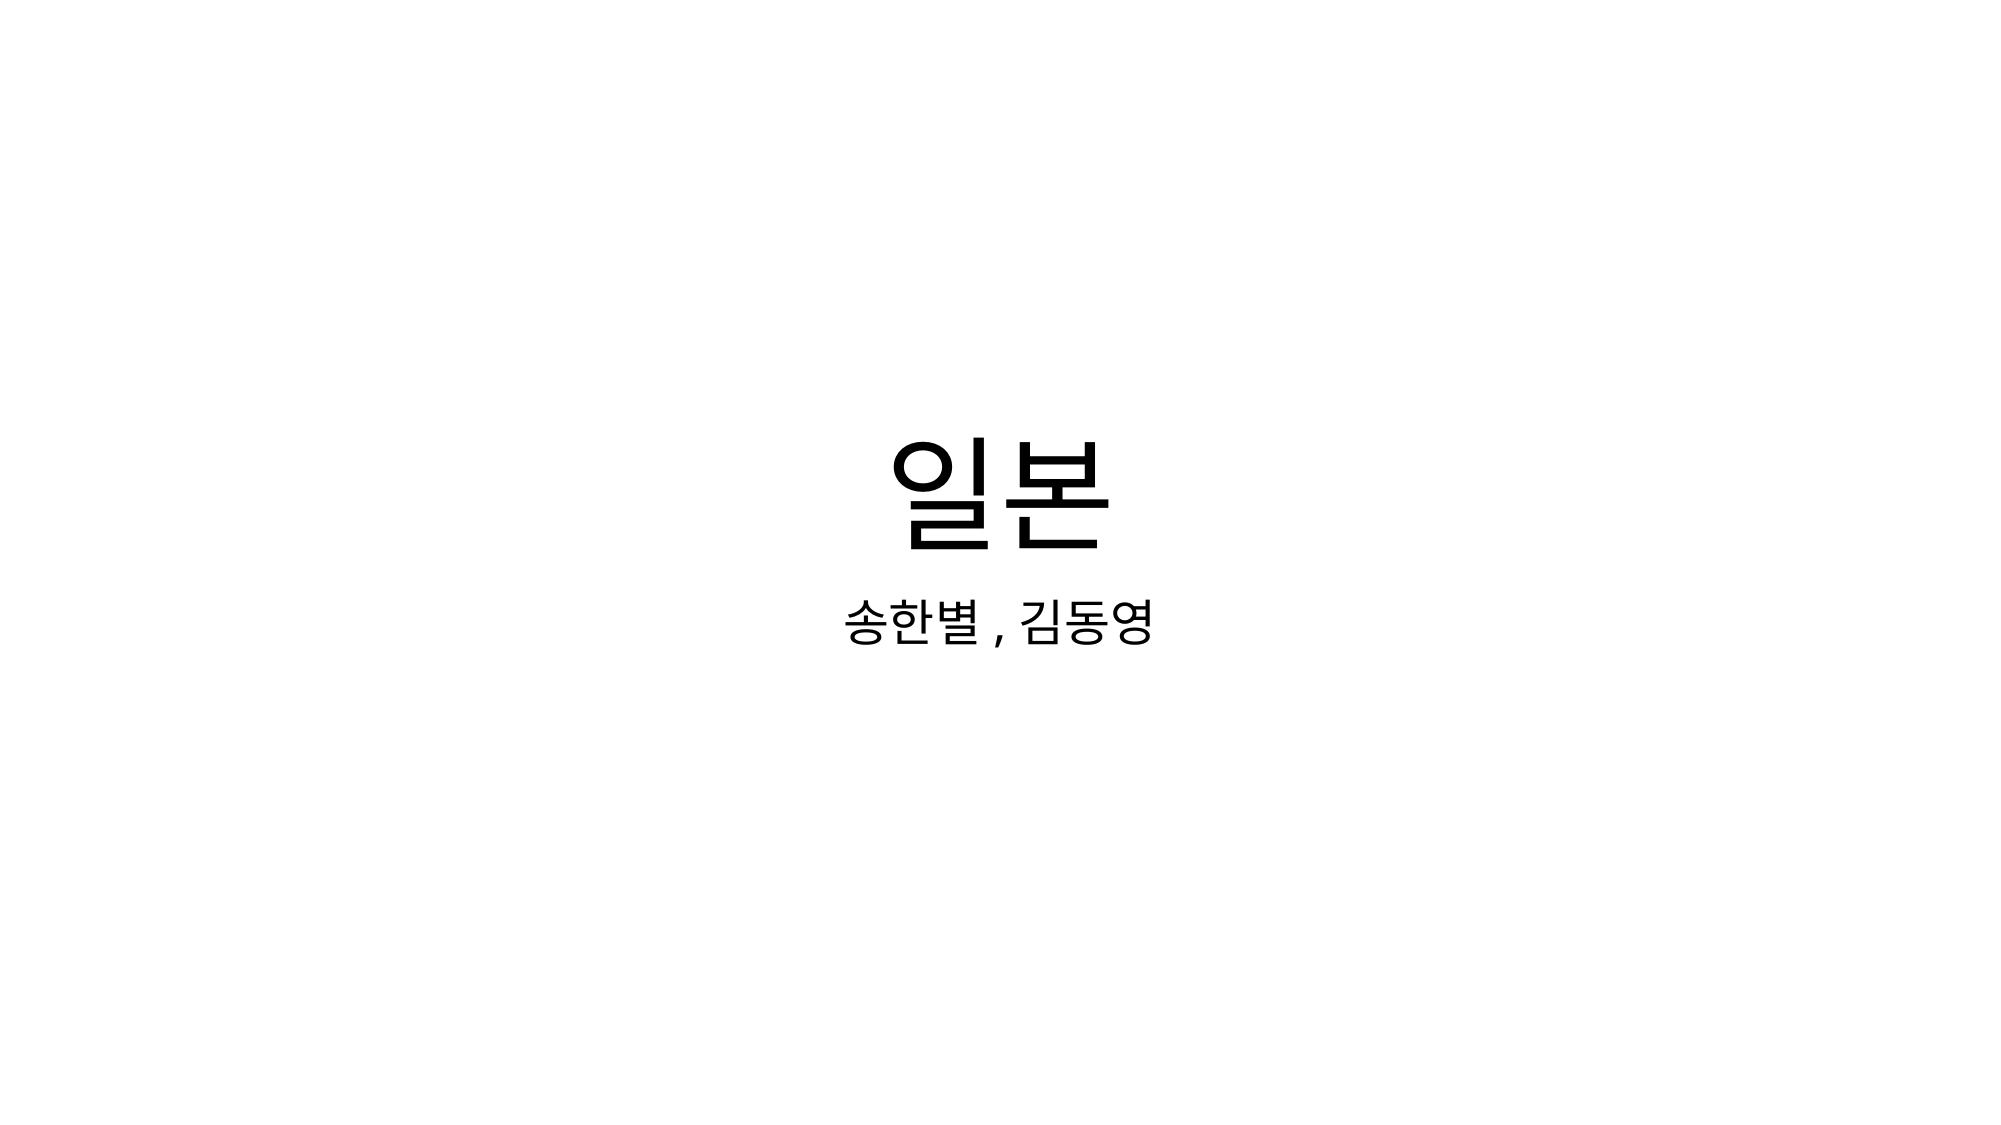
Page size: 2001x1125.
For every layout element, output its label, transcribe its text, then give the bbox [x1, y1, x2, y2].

subtitle 송한별,김동영 [249, 590, 1750, 863]
title 일본 [249, 184, 1750, 576]
